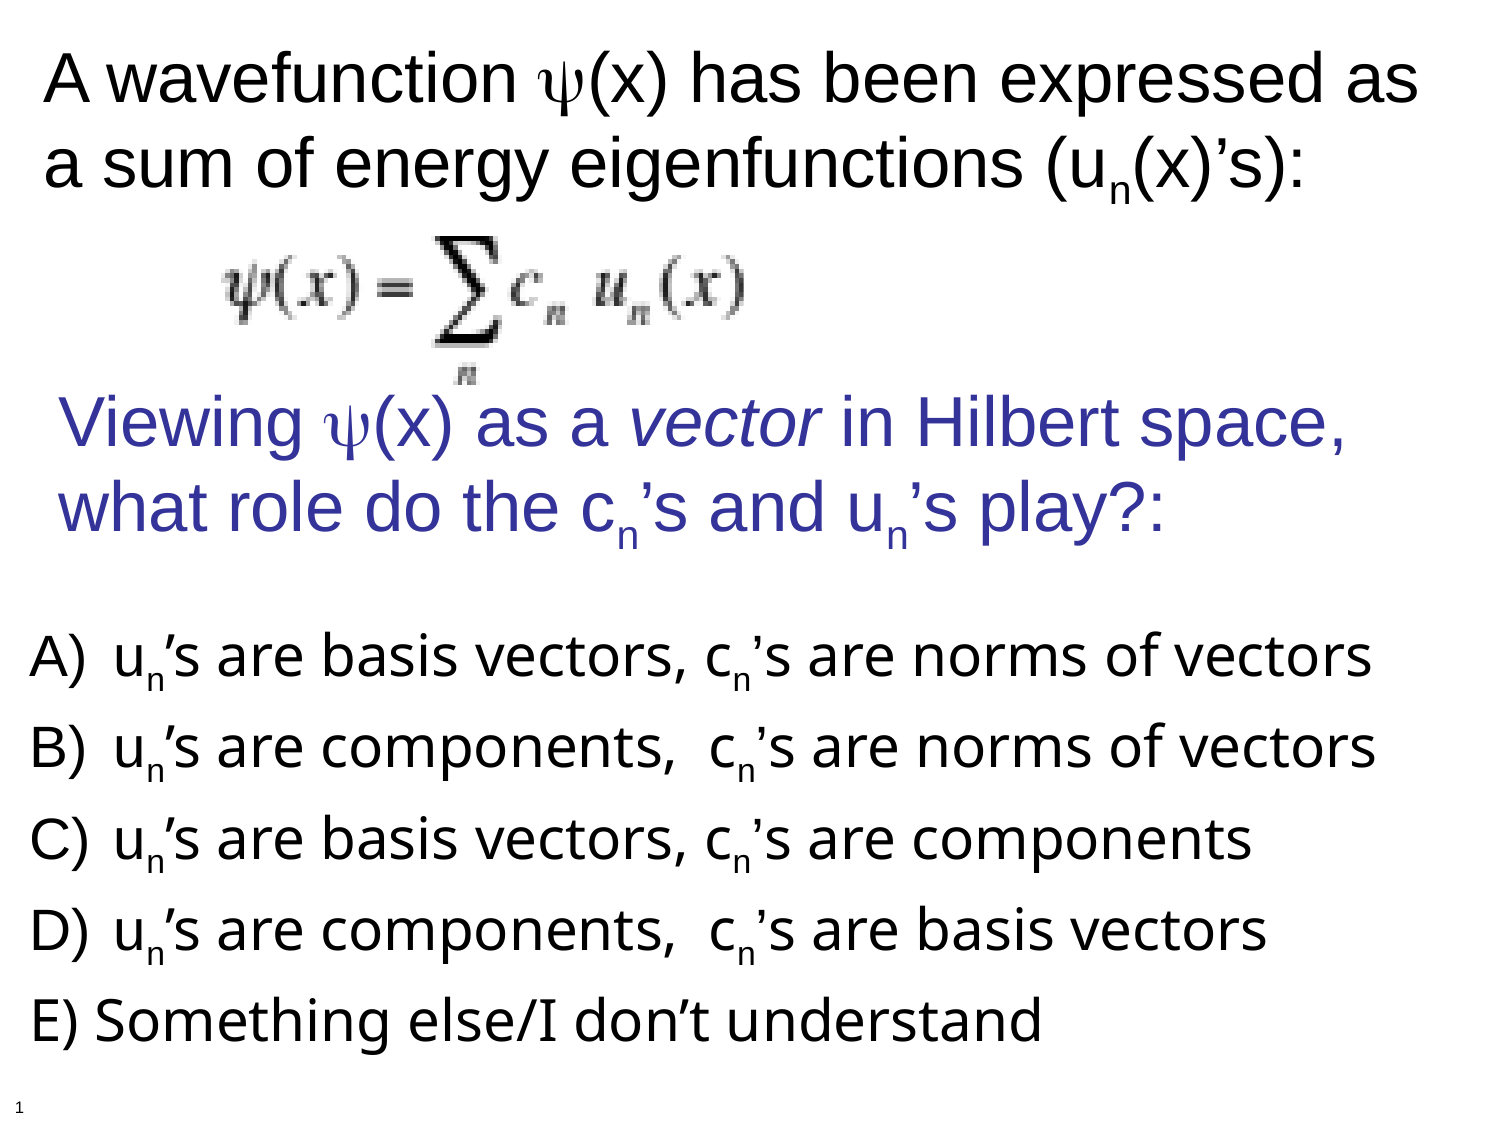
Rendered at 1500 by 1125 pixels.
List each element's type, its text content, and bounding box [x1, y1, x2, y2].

text_box A wavefunction y(x) has been expressed as a sum of energy eigenfunctions (un(x)’s): [28, 23, 1440, 221]
text_box 1 [0, 1089, 50, 1125]
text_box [217, 227, 744, 386]
title Viewing y(x) as a vector in Hilbert space, what role do the cn’s and un’s play?: [43, 221, 1405, 425]
list un’s are basis vectors, cn’s are norms of vectors un’s are components, cn’s are norms of vectors un’s are basis vectors, cn’s are components un’s are components, cn’s are basis vectors E) Something else/I don’t understand [14, 610, 1479, 1010]
